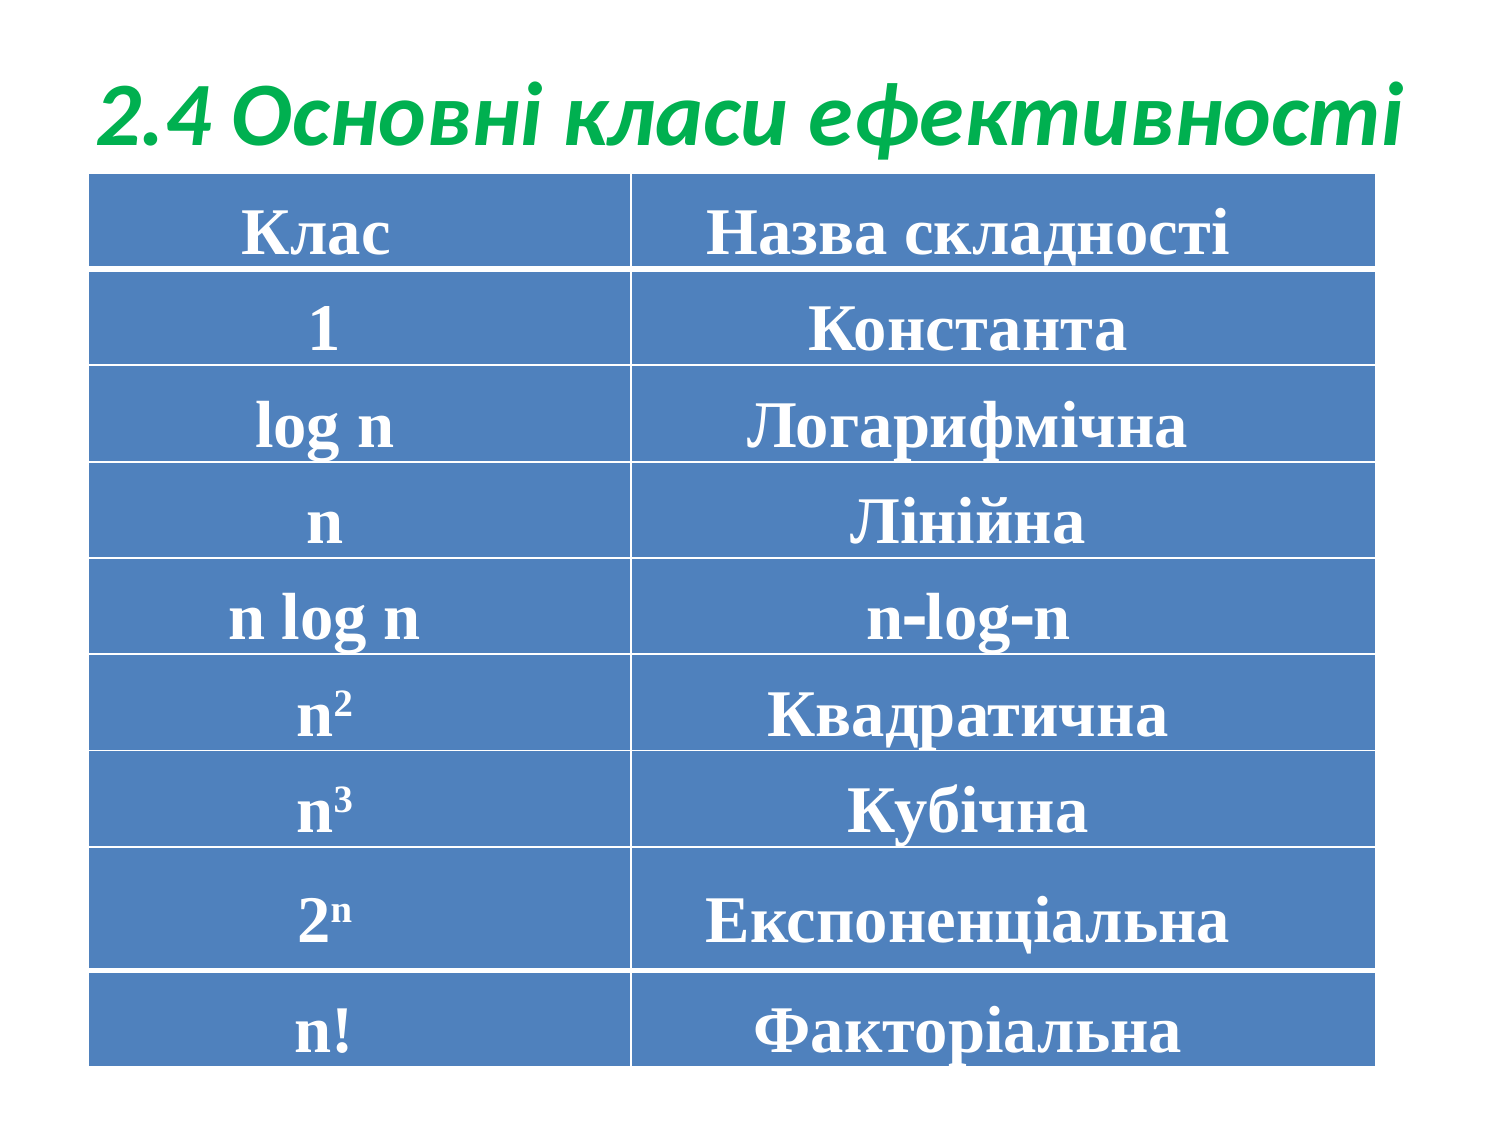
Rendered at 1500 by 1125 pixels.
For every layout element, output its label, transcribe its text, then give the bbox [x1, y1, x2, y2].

table_cell n log n [89, 559, 630, 653]
table_cell n2 [89, 655, 630, 750]
table_cell n [89, 463, 630, 557]
table_cell 2n [89, 848, 630, 968]
table_cell Експоненціальна [632, 848, 1375, 968]
title 2.4 Основні класи ефективності [75, 45, 1425, 173]
table_cell Константа [632, 272, 1375, 364]
table_cell log n [89, 366, 630, 461]
table_cell n! [89, 973, 630, 1066]
table_header Клас [89, 174, 630, 266]
table_header Назва складності [632, 174, 1375, 266]
table_cell Лінійна [632, 463, 1375, 557]
table_cell 1 [89, 272, 630, 364]
table_cell Квадратична [632, 655, 1375, 750]
table_cell nlogn [632, 559, 1375, 653]
table_cell Логарифмічна [632, 366, 1375, 461]
table_cell Кубічна [632, 751, 1375, 846]
table_cell Факторіальна [632, 973, 1375, 1066]
table_cell n3 [89, 751, 630, 846]
